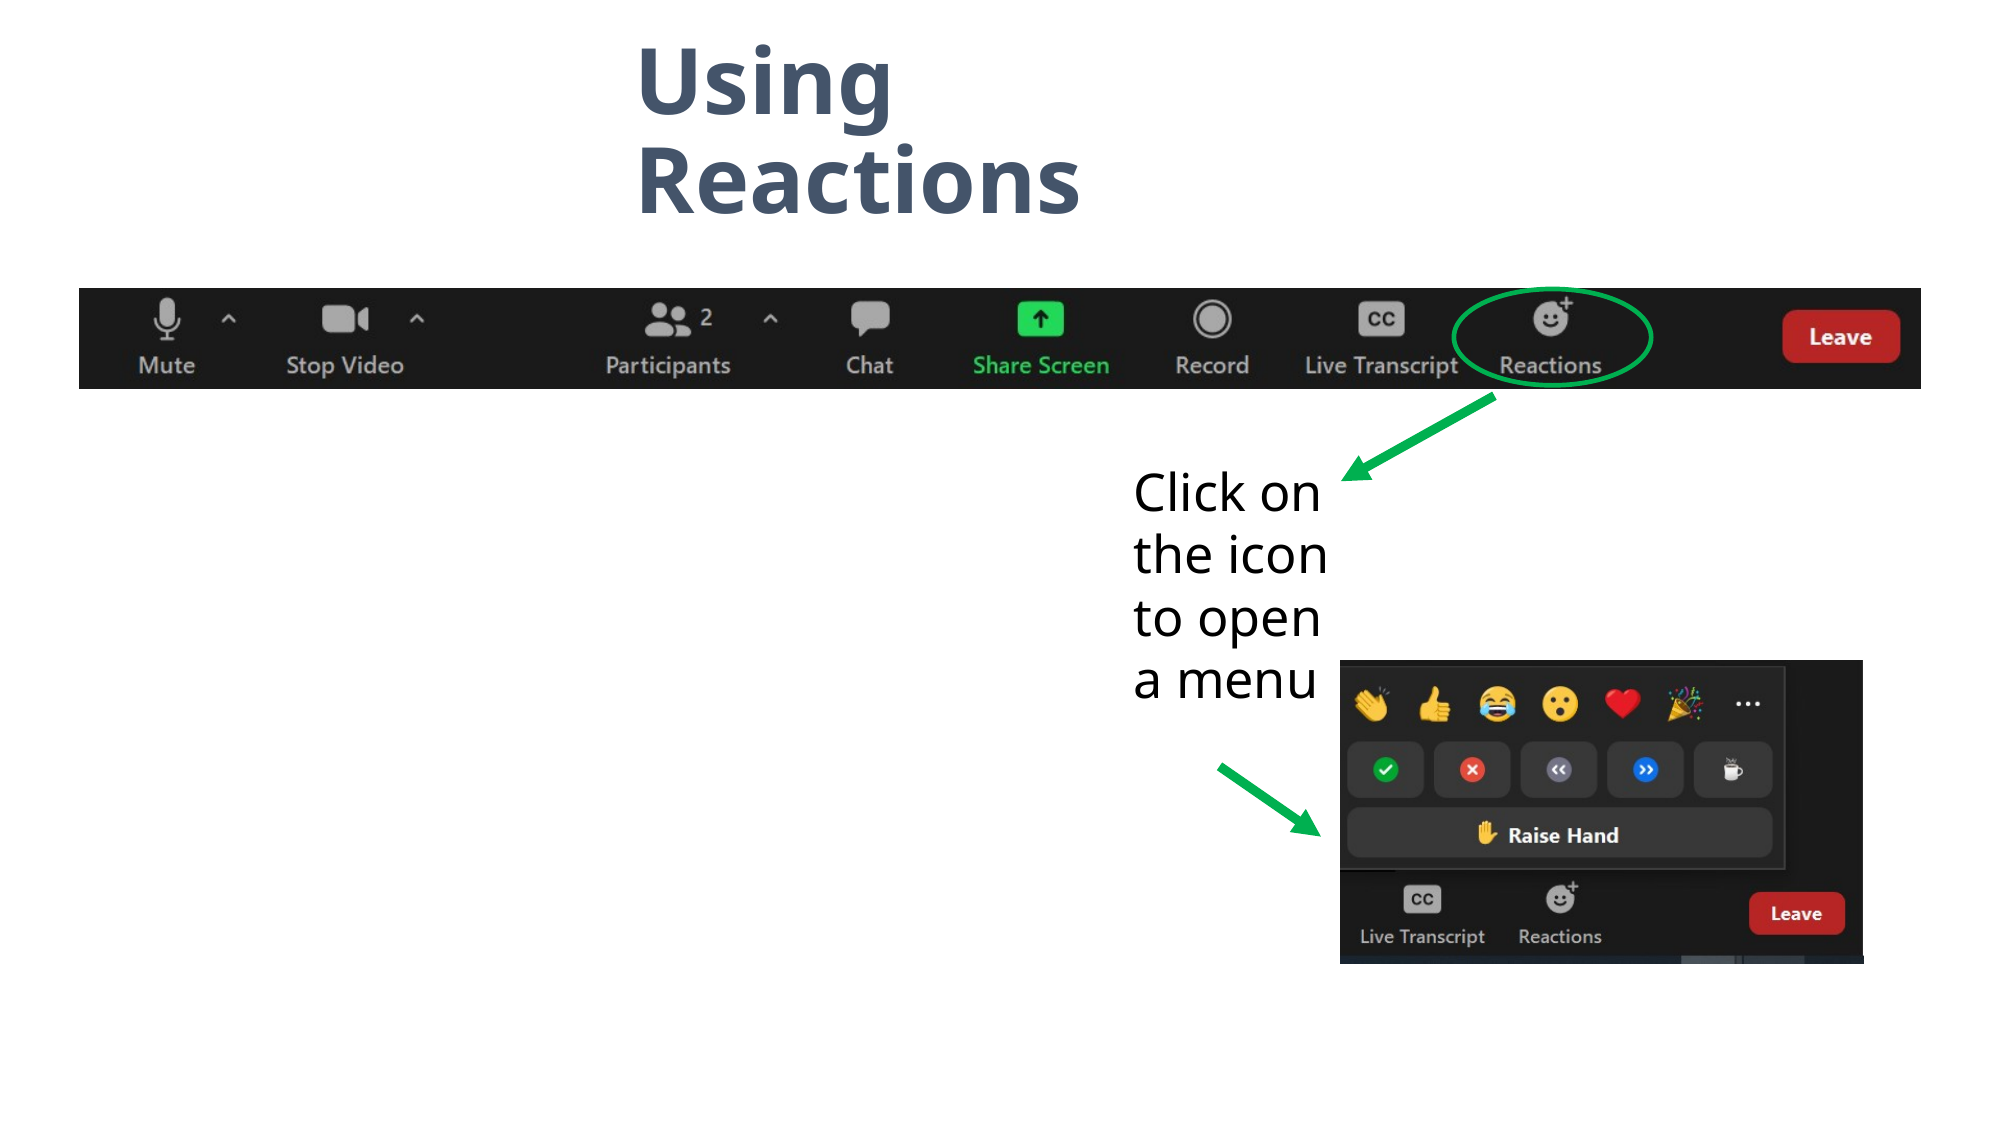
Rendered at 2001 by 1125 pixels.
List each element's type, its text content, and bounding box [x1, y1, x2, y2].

title Using Reactions [619, 60, 1271, 208]
picture [79, 288, 1921, 389]
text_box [1340, 395, 1495, 482]
text_box Click on the icon to open a menu [1118, 451, 1377, 717]
picture [1340, 660, 1864, 964]
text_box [1219, 766, 1321, 837]
